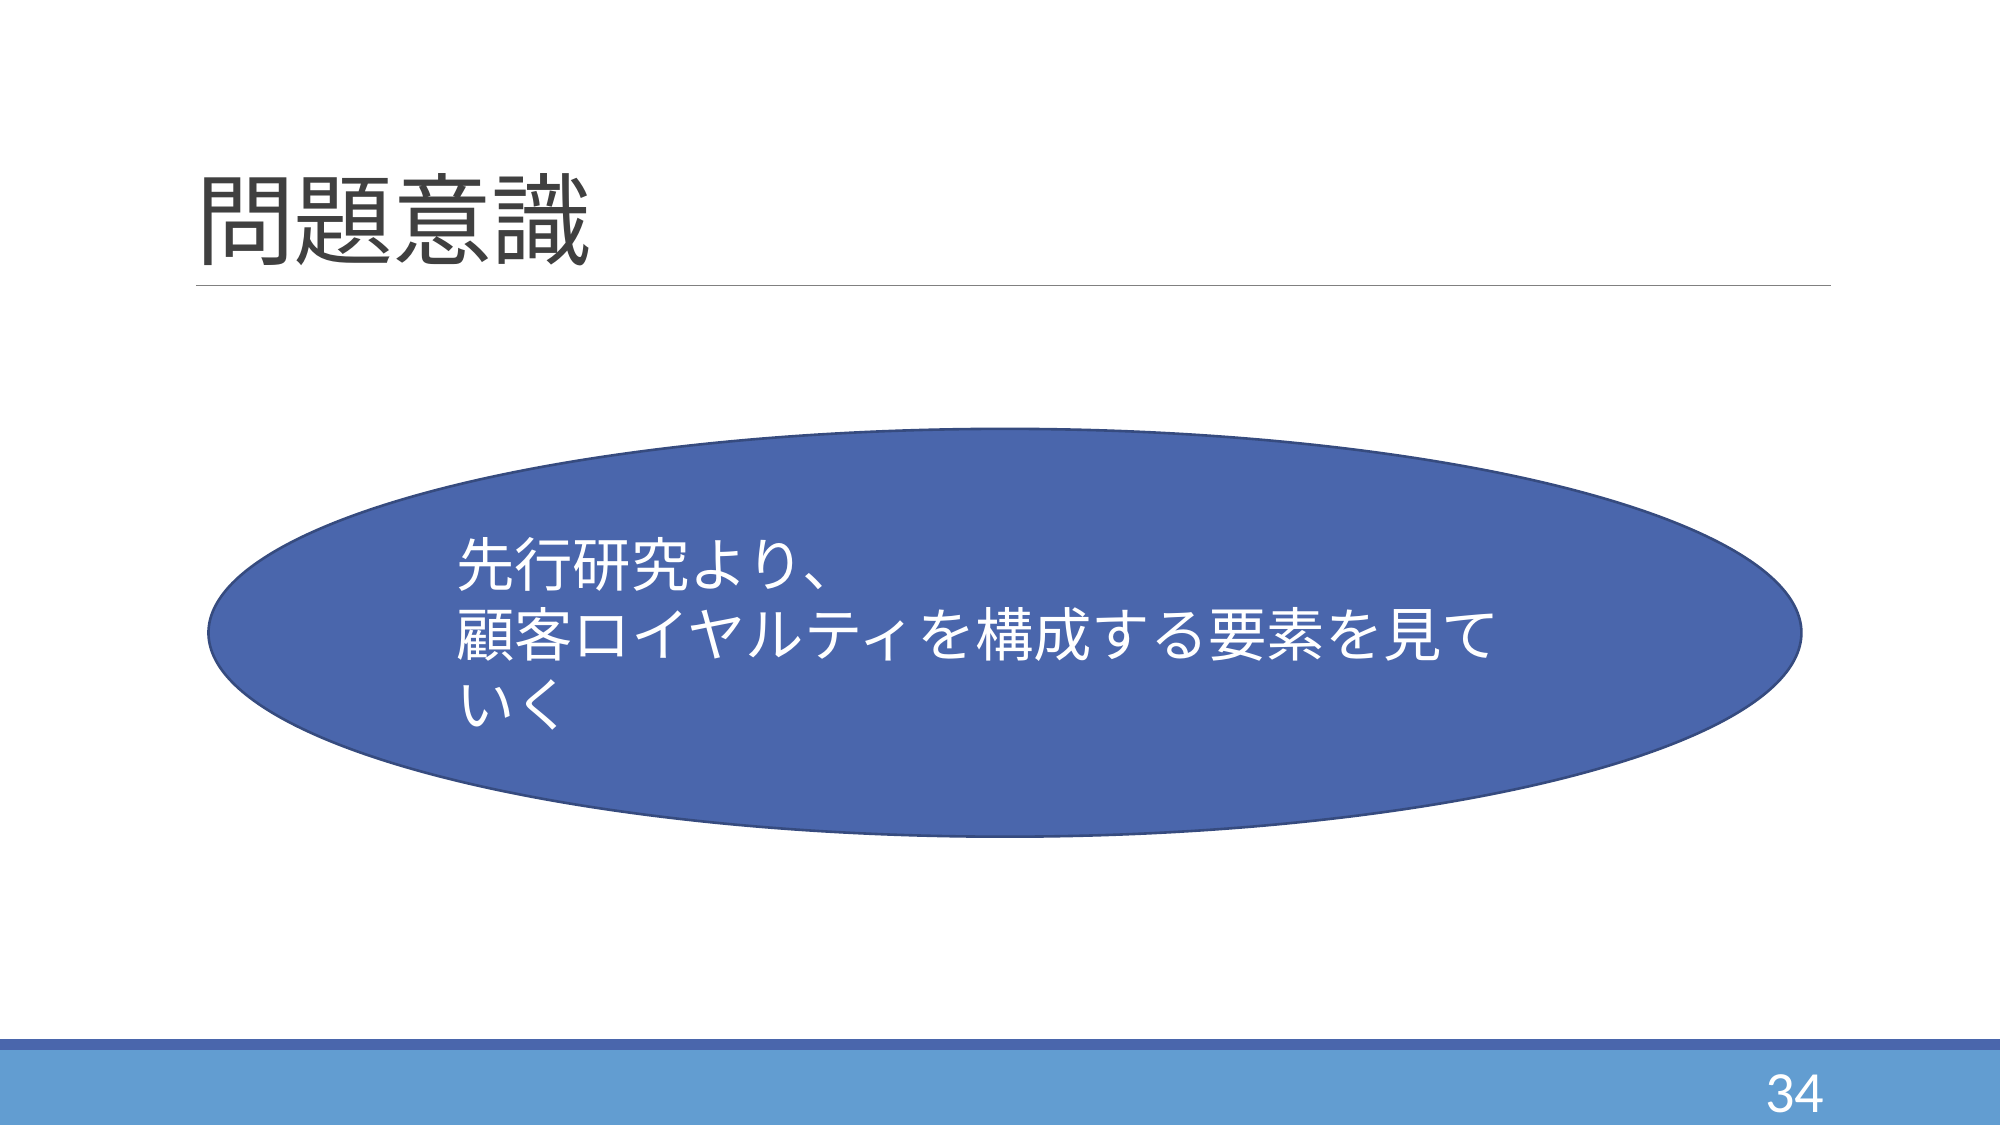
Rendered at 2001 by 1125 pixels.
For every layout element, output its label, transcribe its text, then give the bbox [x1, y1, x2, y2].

text_box 先行研究より、 顧客ロイヤルティを構成する要素を見ていく [207, 427, 1803, 838]
slide_number 34 [1624, 1059, 1840, 1120]
title 問題意識 [180, 47, 1830, 285]
